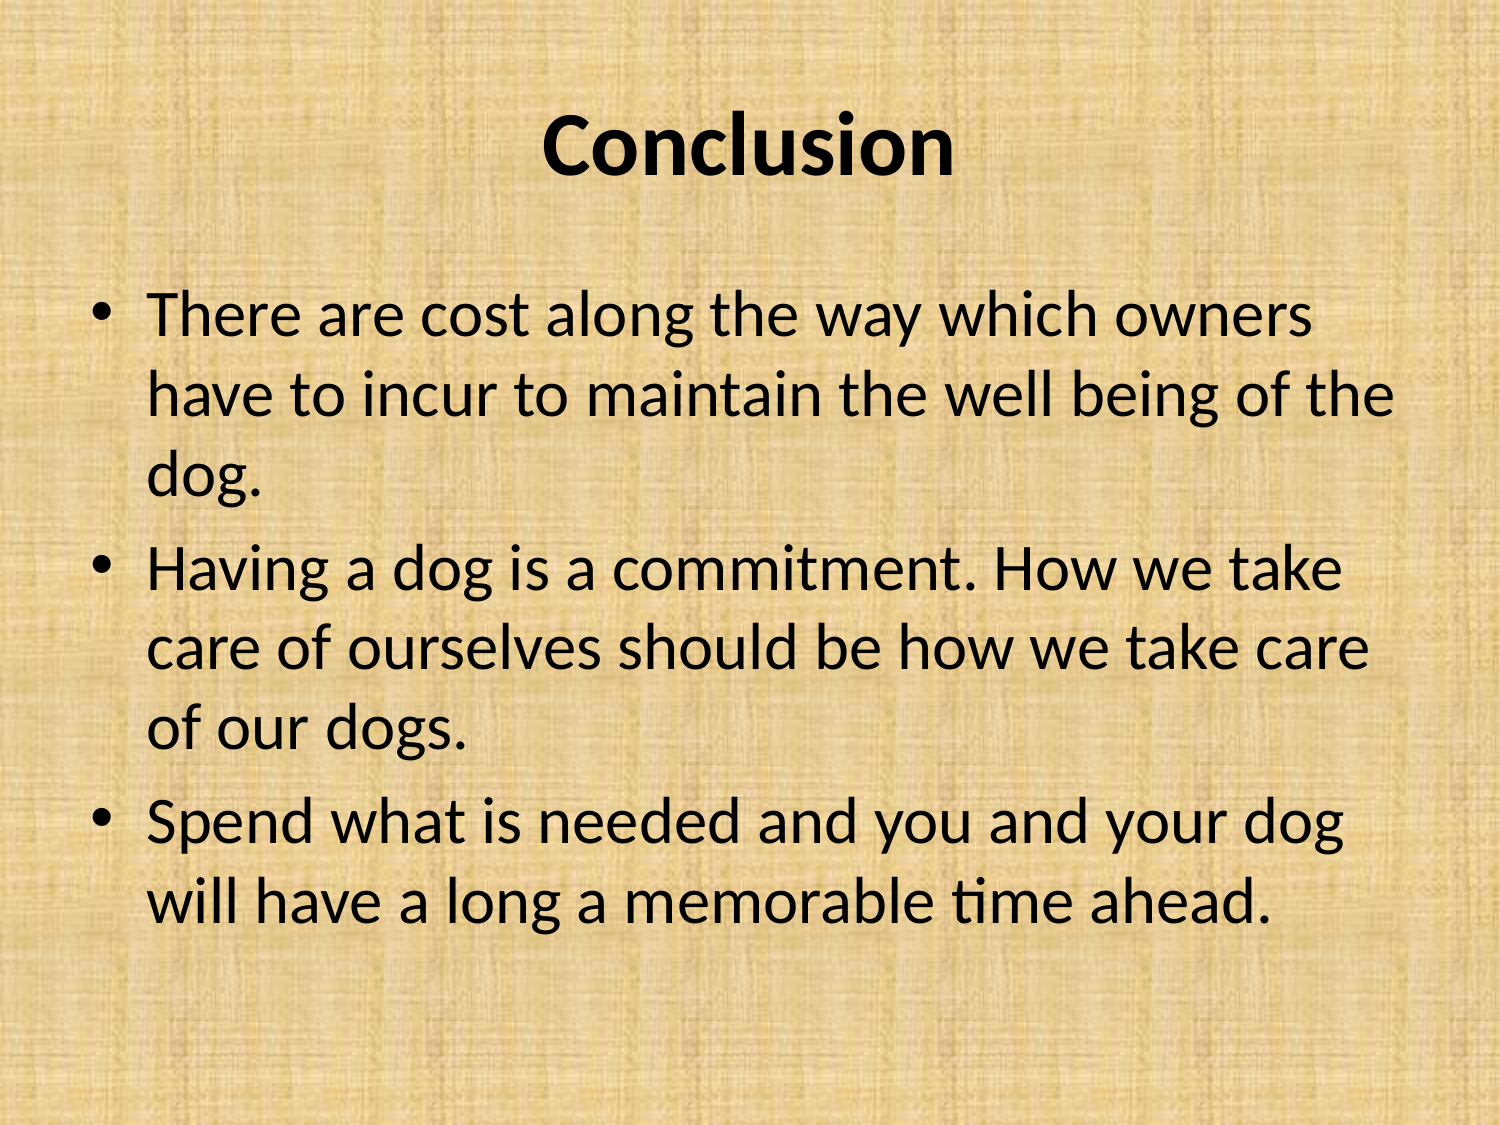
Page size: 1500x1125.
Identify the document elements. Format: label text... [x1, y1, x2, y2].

list There are cost along the way which owners have to incur to maintain the well being of the dog. Having a dog is a commitment. How we take care of ourselves should be how we take care of our dogs. Spend what is needed and you and your dog will have a long a memorable time ahead. [75, 262, 1425, 1005]
title Conclusion [75, 45, 1425, 233]
picture [0, 0, 1500, 1125]
